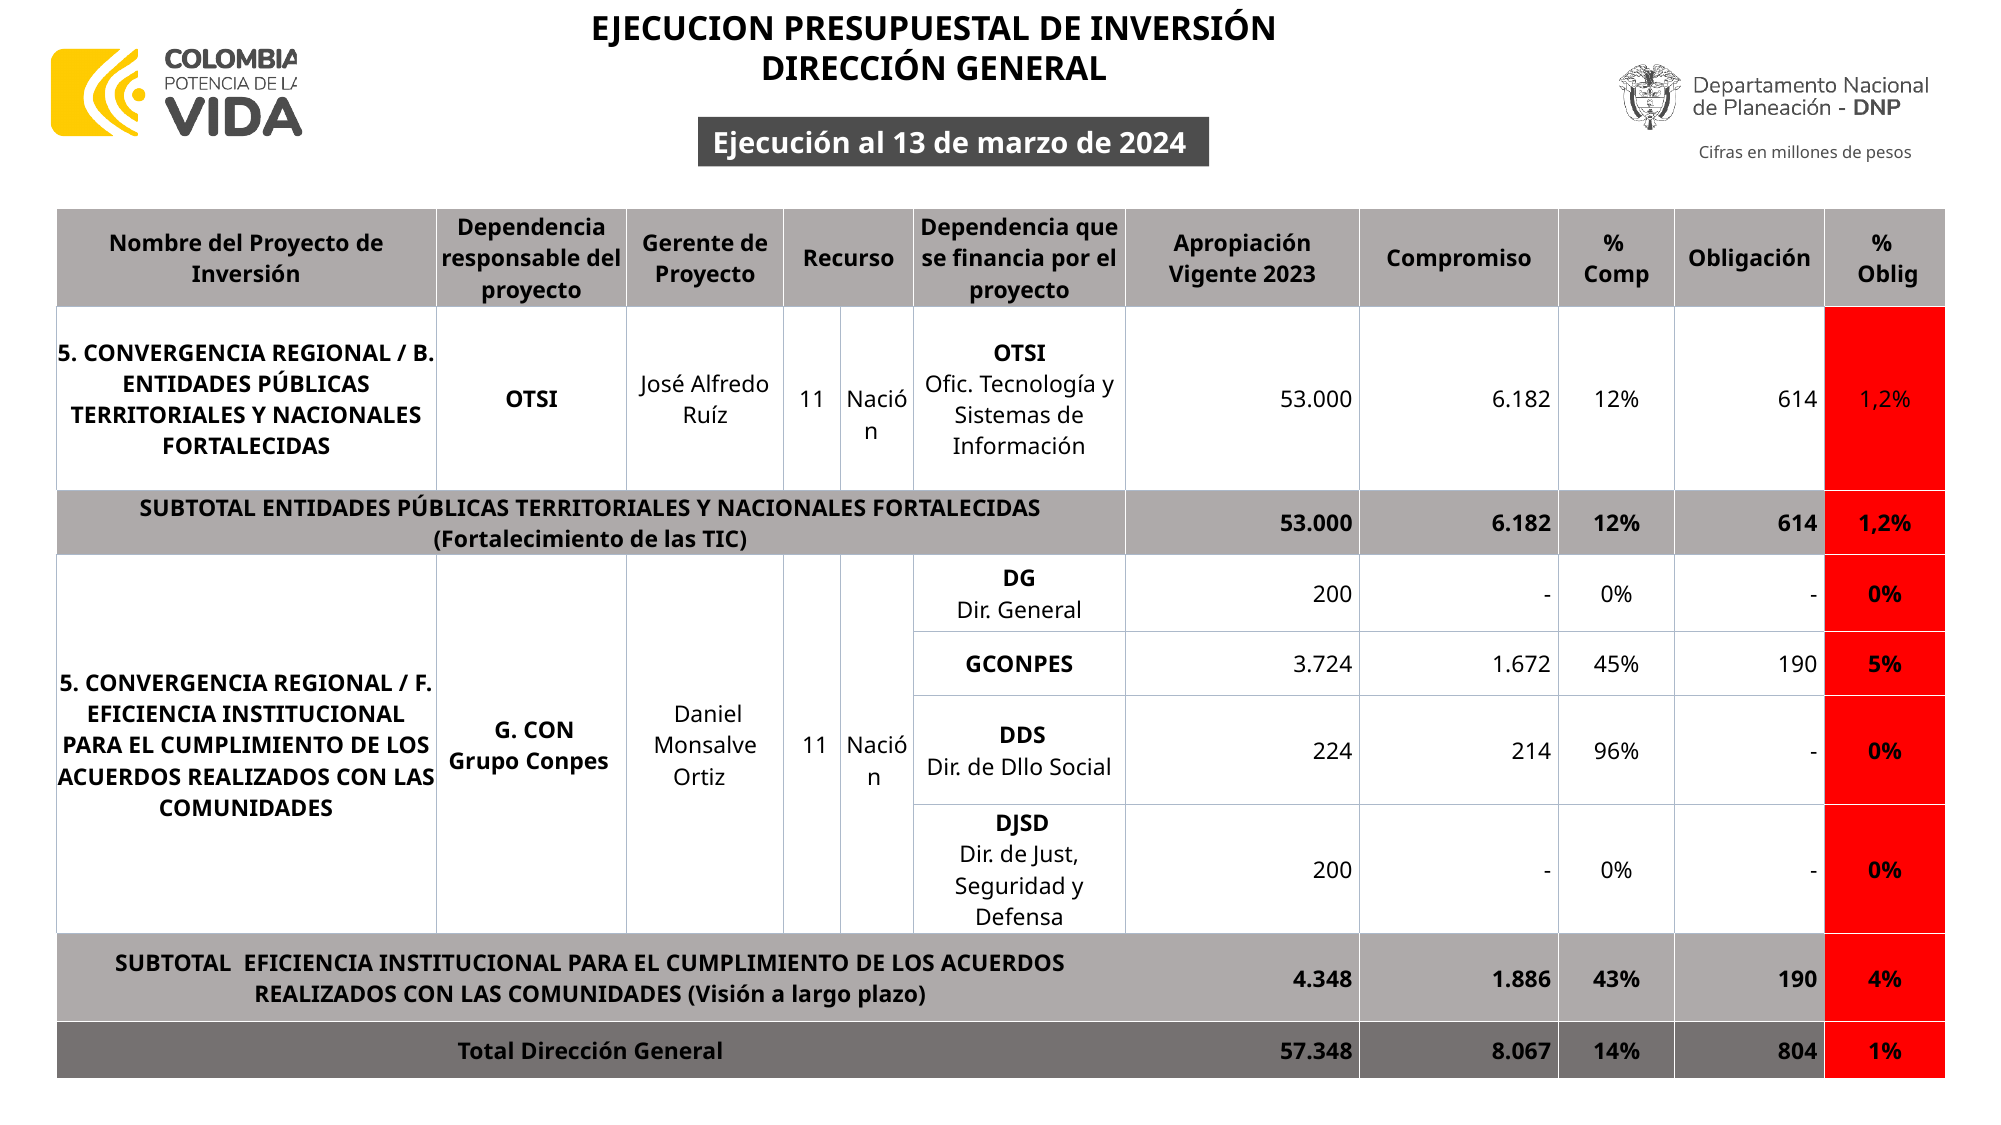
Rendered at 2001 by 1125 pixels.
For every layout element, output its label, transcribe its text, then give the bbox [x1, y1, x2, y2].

table_cell 14% [1559, 1022, 1674, 1078]
table_cell 8.067 [1360, 1022, 1558, 1078]
table_cell - [1675, 555, 1824, 631]
table_cell 12% [1559, 491, 1674, 554]
table_cell 1.886 [1360, 934, 1558, 1021]
text_box EJECUCION PRESUPUESTAL DE INVERSIÓN DIRECCIÓN GENERAL [296, 0, 1572, 95]
table_cell 53.000 [1126, 491, 1359, 554]
table_cell SUBTOTAL EFICIENCIA INSTITUCIONAL PARA EL CUMPLIMIENTO DE LOS ACUERDOS REALIZADOS CON LAS COMUNIDADES (Visión a largo plazo) [57, 934, 1125, 1021]
table_header Obligación [1675, 209, 1824, 306]
table_cell 53.000 [1126, 307, 1359, 490]
table_cell 5. CONVERGENCIA REGIONAL / B. ENTIDADES PÚBLICAS TERRITORIALES Y NACIONALES FORTALECIDAS [57, 307, 436, 490]
table_header % Comp [1559, 209, 1674, 306]
table_cell 6.182 [1360, 307, 1558, 490]
table_cell 614 [1675, 307, 1824, 490]
table_header Nombre del Proyecto de Inversión [57, 209, 436, 306]
table_cell - [1360, 805, 1558, 933]
table_cell GCONPES [914, 632, 1125, 695]
table_cell 190 [1675, 632, 1824, 695]
table_cell 1,2% [1825, 307, 1945, 490]
table_header Recurso [784, 209, 913, 306]
table_cell DJSD Dir. de Just, Seguridad y Defensa [914, 805, 1125, 933]
table_cell 0% [1559, 555, 1674, 631]
table_cell OTSI Ofic. Tecnología y Sistemas de Información [914, 307, 1125, 490]
table_cell 4.348 [1125, 934, 1359, 1021]
table_cell - [1675, 696, 1824, 804]
table_cell 11 [784, 555, 840, 933]
table_cell OTSI [437, 307, 626, 490]
table_cell 0% [1825, 696, 1945, 804]
table_cell SUBTOTAL ENTIDADES PÚBLICAS TERRITORIALES Y NACIONALES FORTALECIDAS (Fortalecimiento de las TIC) [57, 491, 1125, 554]
table_cell 214 [1360, 696, 1558, 804]
table_cell Daniel Monsalve Ortiz [627, 555, 783, 933]
text_box Ejecución al 13 de marzo de 2024 [698, 116, 1210, 167]
table_cell Nación [841, 307, 913, 490]
table_cell DDS Dir. de Dllo Social [914, 696, 1125, 804]
table_cell 190 [1675, 934, 1825, 1021]
picture [11, 9, 342, 176]
table_cell 6.182 [1360, 491, 1558, 554]
table_cell G. CON Grupo Conpes [437, 555, 626, 933]
table_cell 5% [1825, 632, 1945, 695]
table_cell 1% [1825, 1022, 1945, 1078]
table_cell 96% [1559, 696, 1674, 804]
table_cell 3.724 [1126, 632, 1359, 695]
table_cell 804 [1675, 1022, 1824, 1078]
table_header Apropiación Vigente 2023 [1126, 209, 1359, 306]
table_cell 5. CONVERGENCIA REGIONAL / F. EFICIENCIA INSTITUCIONAL PARA EL CUMPLIMIENTO DE LOS ACUERDOS REALIZADOS CON LAS COMUNIDADES [57, 555, 436, 933]
table_cell 12% [1559, 307, 1674, 490]
table_cell 0% [1825, 805, 1945, 933]
table_header % Oblig [1825, 209, 1945, 306]
table_cell 0% [1825, 555, 1945, 631]
table_cell 11 [784, 307, 840, 490]
table_cell José Alfredo Ruíz [627, 307, 783, 490]
table_cell 43% [1559, 934, 1674, 1021]
table_cell 45% [1559, 632, 1674, 695]
table_cell 57.348 [1125, 1022, 1359, 1078]
table_header Gerente de Proyecto [627, 209, 783, 306]
table_header Dependencia responsable del proyecto [437, 209, 626, 306]
table_cell - [1360, 555, 1558, 631]
table_cell DG Dir. General [914, 555, 1125, 631]
table_cell Nación [841, 555, 913, 933]
table_cell 1,2% [1825, 491, 1945, 554]
table_header Compromiso [1360, 209, 1558, 306]
table_cell 224 [1126, 696, 1359, 804]
table_cell - [1675, 805, 1824, 933]
table_cell Total Dirección General [57, 1022, 1125, 1078]
table_cell 614 [1675, 491, 1825, 554]
table_cell 0% [1559, 805, 1674, 933]
table_header Dependencia que se financia por el proyecto [914, 209, 1125, 306]
table_cell 4% [1825, 934, 1945, 1021]
text_box Cifras en millones de pesos [1598, 134, 1927, 170]
table_cell 200 [1126, 555, 1359, 631]
table_cell 1.672 [1360, 632, 1558, 695]
table_cell 200 [1126, 805, 1359, 933]
picture [1557, 0, 1989, 195]
